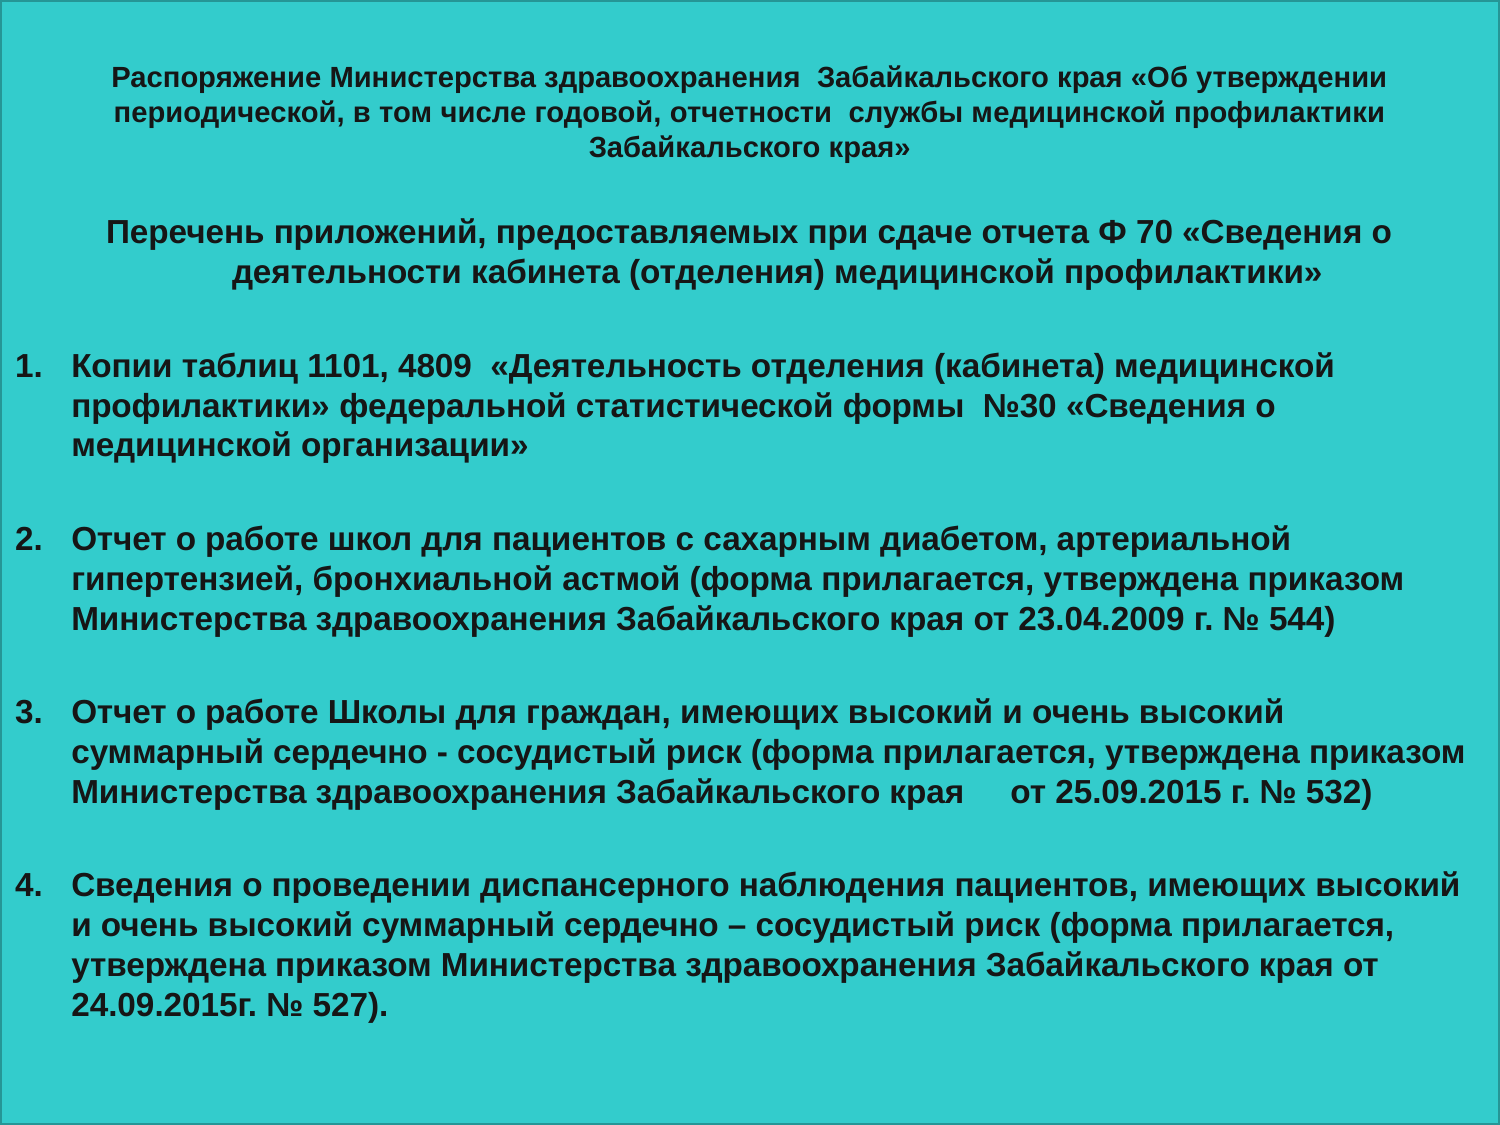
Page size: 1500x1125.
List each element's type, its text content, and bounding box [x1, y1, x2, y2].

list Распоряжение Министерства здравоохранения Забайкальского края «Об утверждении периодической, в том числе годовой, отчетности службы медицинской профилактики Забайкальского края» Перечень приложений, предоставляемых при сдаче отчета Ф 70 «Сведения о деятельности кабинета (отделения) медицинской профилактики» Копии таблиц 1101, 4809 «Деятельность отделения (кабинета) медицинской профилактики» федеральной статистической формы №30 «Сведения о медицинской организации» Отчет о работе школ для пациентов с сахарным диабетом, артериальной гипертензией, бронхиальной астмой (форма прилагается, утверждена приказом Министерства здравоохранения Забайкальского края от 23.04.2009 г. № 544) Отчет о работе Школы для граждан, имеющих высокий и очень высокий суммарный сердечно - сосудистый риск (форма прилагается, утверждена приказом Министерства здравоохранения Забайкальского края от 25.09.2015 г. № 532) Сведения о проведении диспансерного наблюдения пациентов, имеющих высокий и очень высокий суммарный сердечно – сосудистый риск (форма прилагается, утверждена приказом Министерства здравоохранения Забайкальского края от 24.09.2015г. № 527). [0, 0, 1500, 1125]
